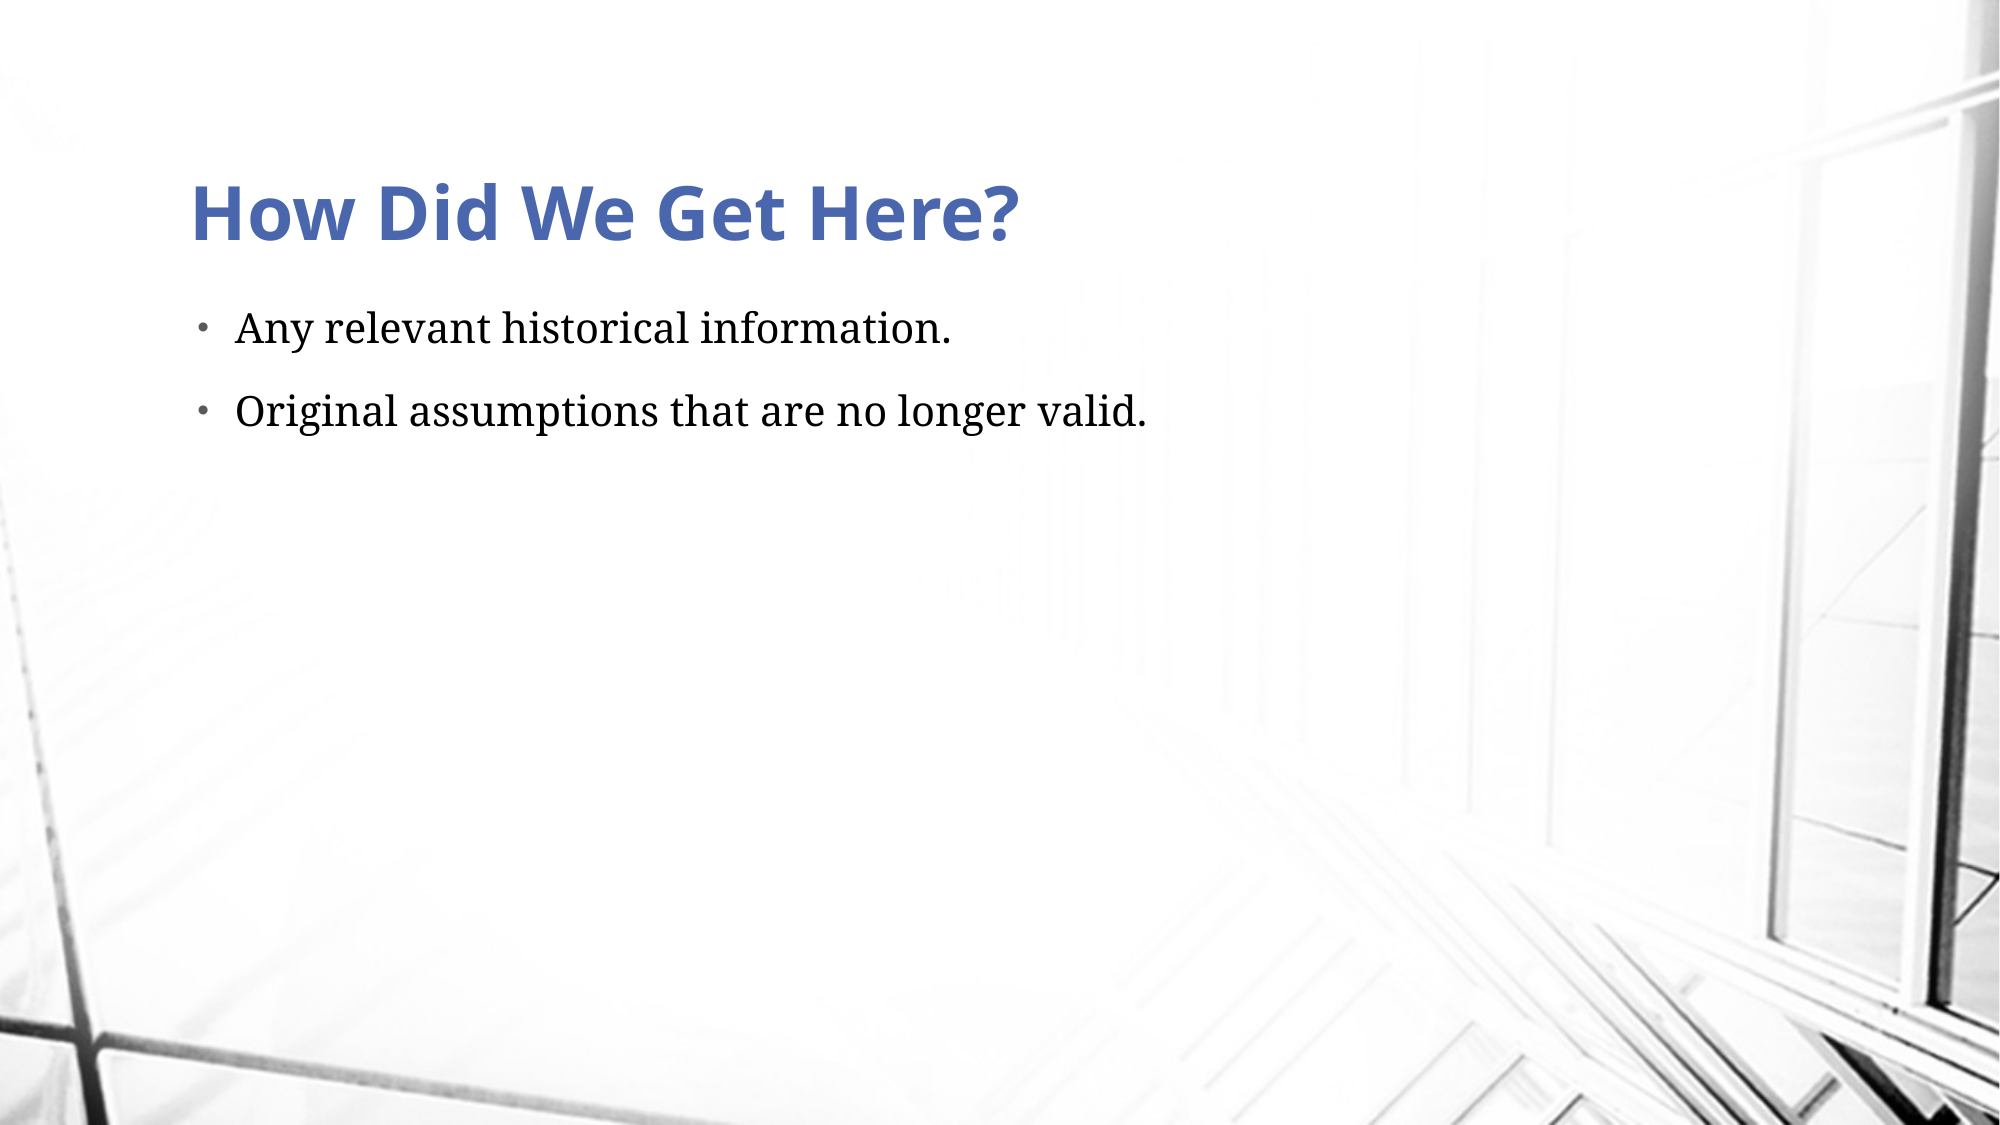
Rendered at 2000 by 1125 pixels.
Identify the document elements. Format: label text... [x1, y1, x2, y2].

picture [0, 0, 2000, 1125]
list Any relevant historical information. Original assumptions that are no longer valid. [174, 299, 1600, 988]
title How Did We Get Here? [174, 87, 1600, 263]
